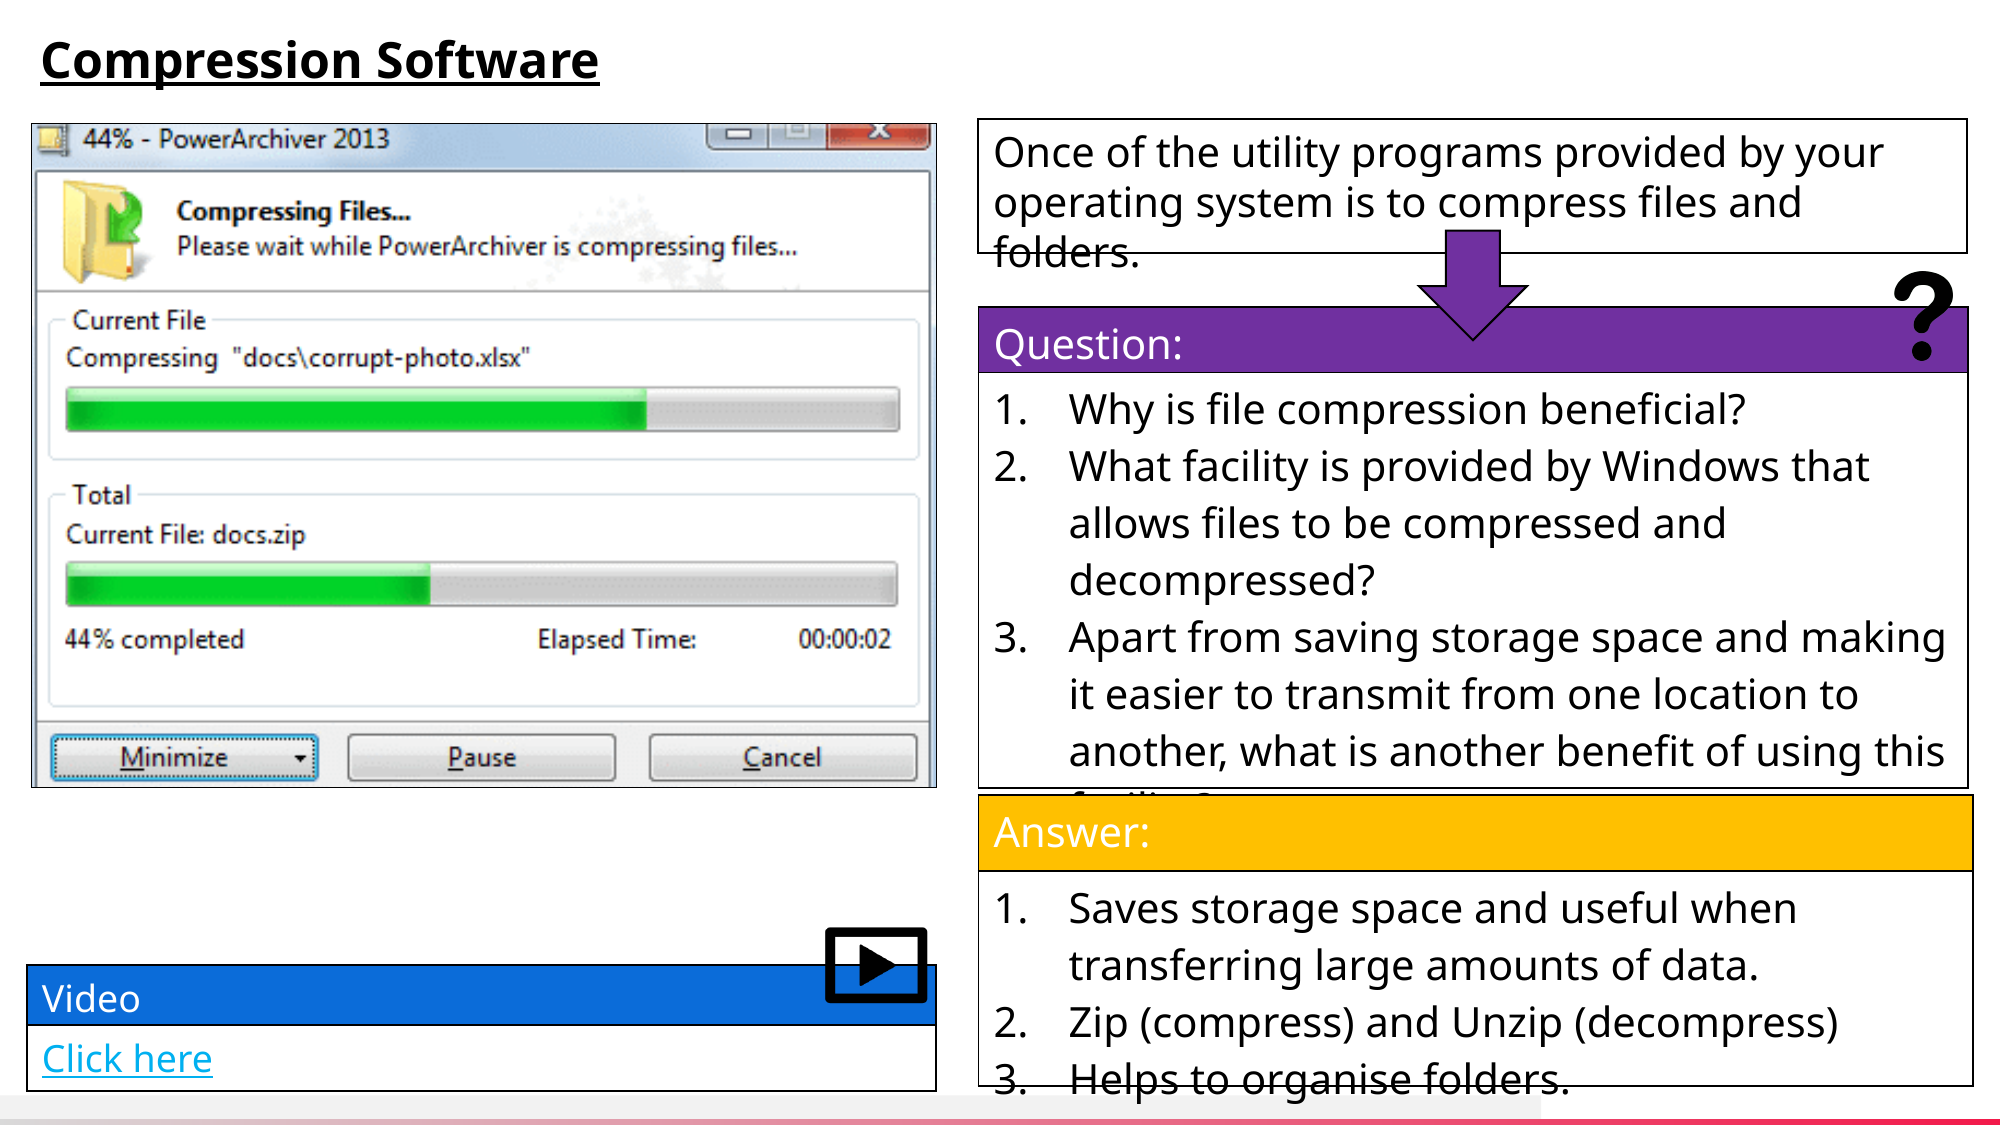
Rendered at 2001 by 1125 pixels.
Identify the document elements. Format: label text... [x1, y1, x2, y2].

table_cell Click here [28, 1026, 935, 1090]
text_box Once of the utility programs provided by your operating system is to compress files and folders. [977, 118, 1968, 254]
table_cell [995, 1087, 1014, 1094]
picture [1879, 271, 1968, 361]
table_cell Saves storage space and useful when transferring large amounts of data. Zip (compress) and Unzip (decompress) Helps to organise folders. [979, 872, 1972, 1085]
table_header Question: [979, 308, 1967, 372]
text_box Compression Software [25, 21, 1095, 96]
table_header Video [28, 966, 815, 1024]
picture [31, 122, 937, 788]
table_header Answer: [979, 796, 1972, 870]
table_cell Why is file compression beneficial? What facility is provided by Windows that allows files to be compressed and decompressed? Apart from saving storage space and making it easier to transmit from one location to another, what is another benefit of using this facility? [979, 373, 1967, 787]
text_box [1416, 229, 1530, 342]
picture [815, 904, 937, 1026]
